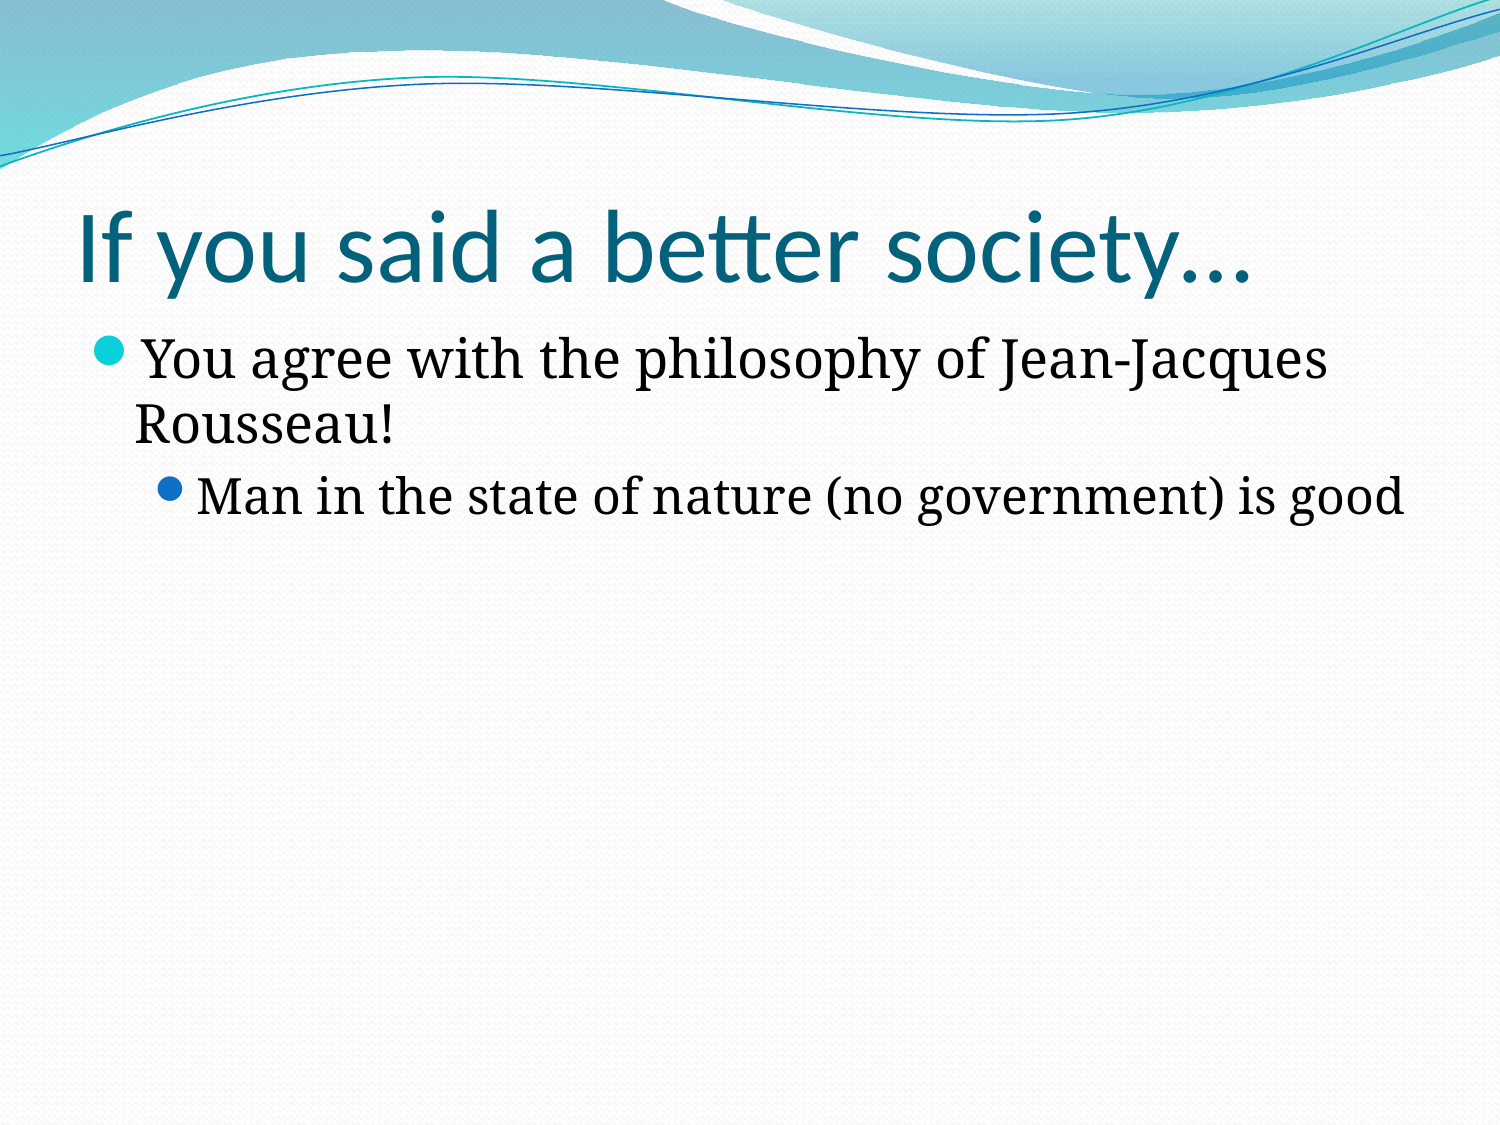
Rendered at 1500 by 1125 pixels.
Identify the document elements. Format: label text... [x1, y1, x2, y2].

title If you said a better society… [75, 115, 1425, 303]
list You agree with the philosophy of Jean-Jacques Rousseau! Man in the state of nature (no government) is good [75, 317, 1425, 1038]
